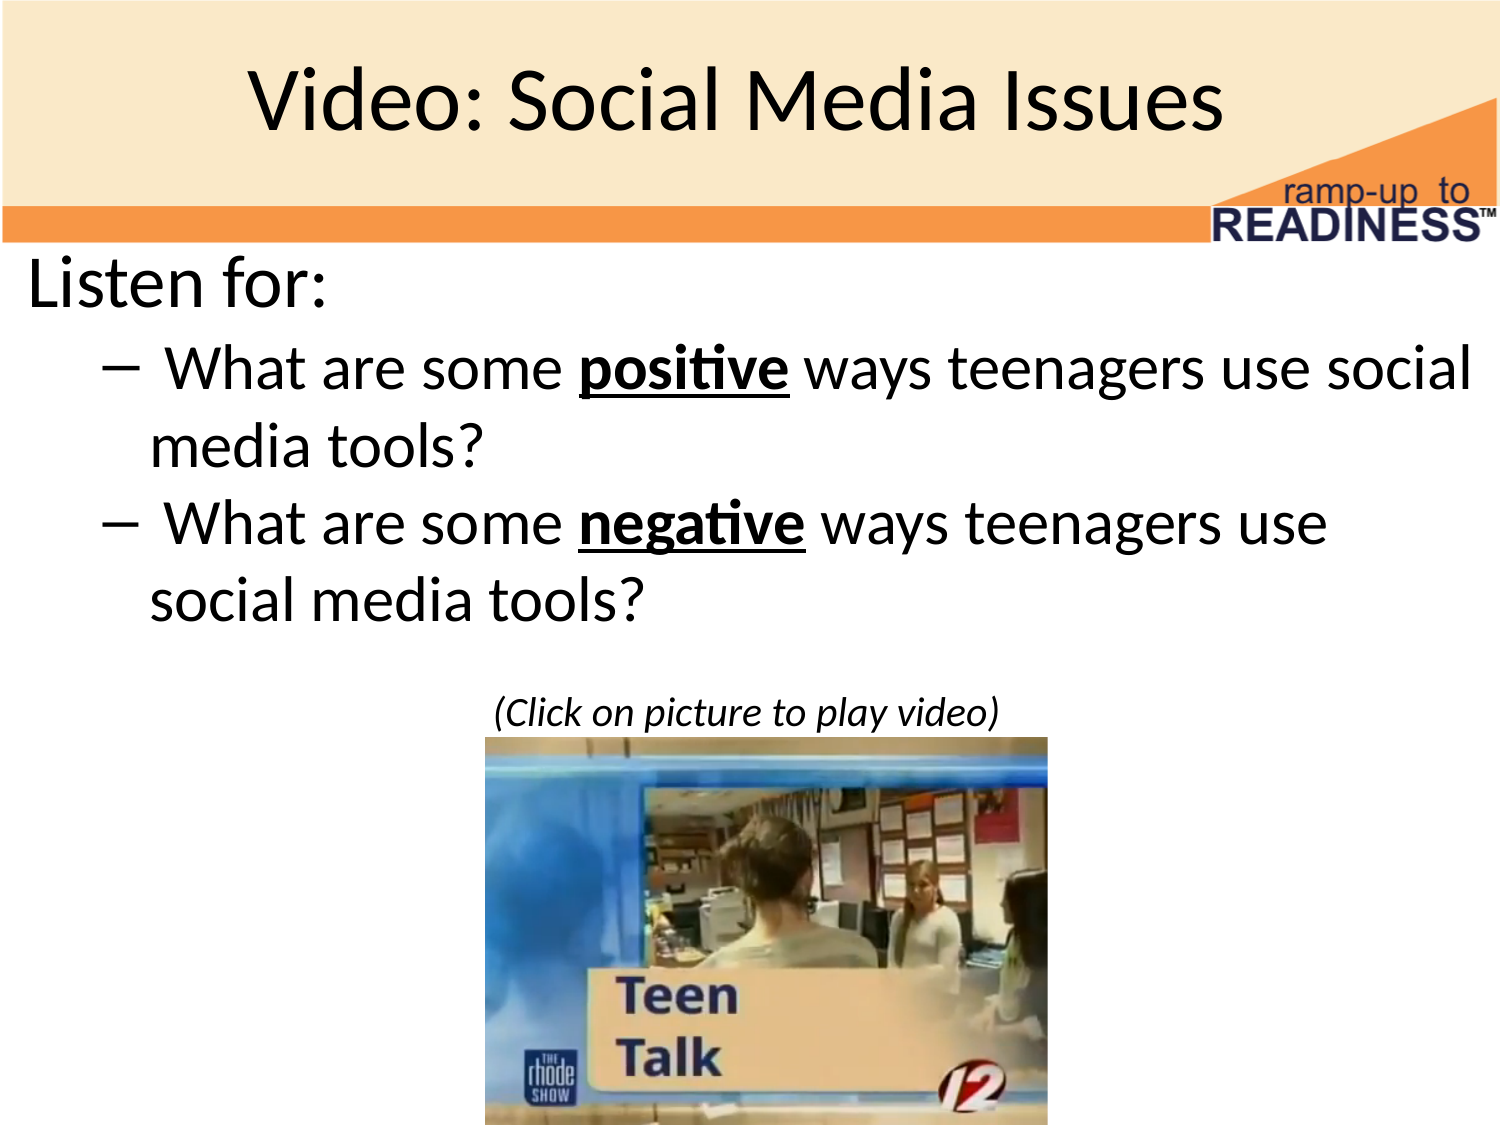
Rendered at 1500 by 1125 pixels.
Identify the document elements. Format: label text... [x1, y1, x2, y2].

picture [484, 737, 1048, 1125]
title Video: Social Media Issues [0, 0, 1475, 188]
list Listen for: What are some positive ways teenagers use social media tools? What are some negative ways teenagers use social media tools? (Click on picture to play video) [12, 224, 1500, 1125]
picture [0, 0, 1500, 1125]
